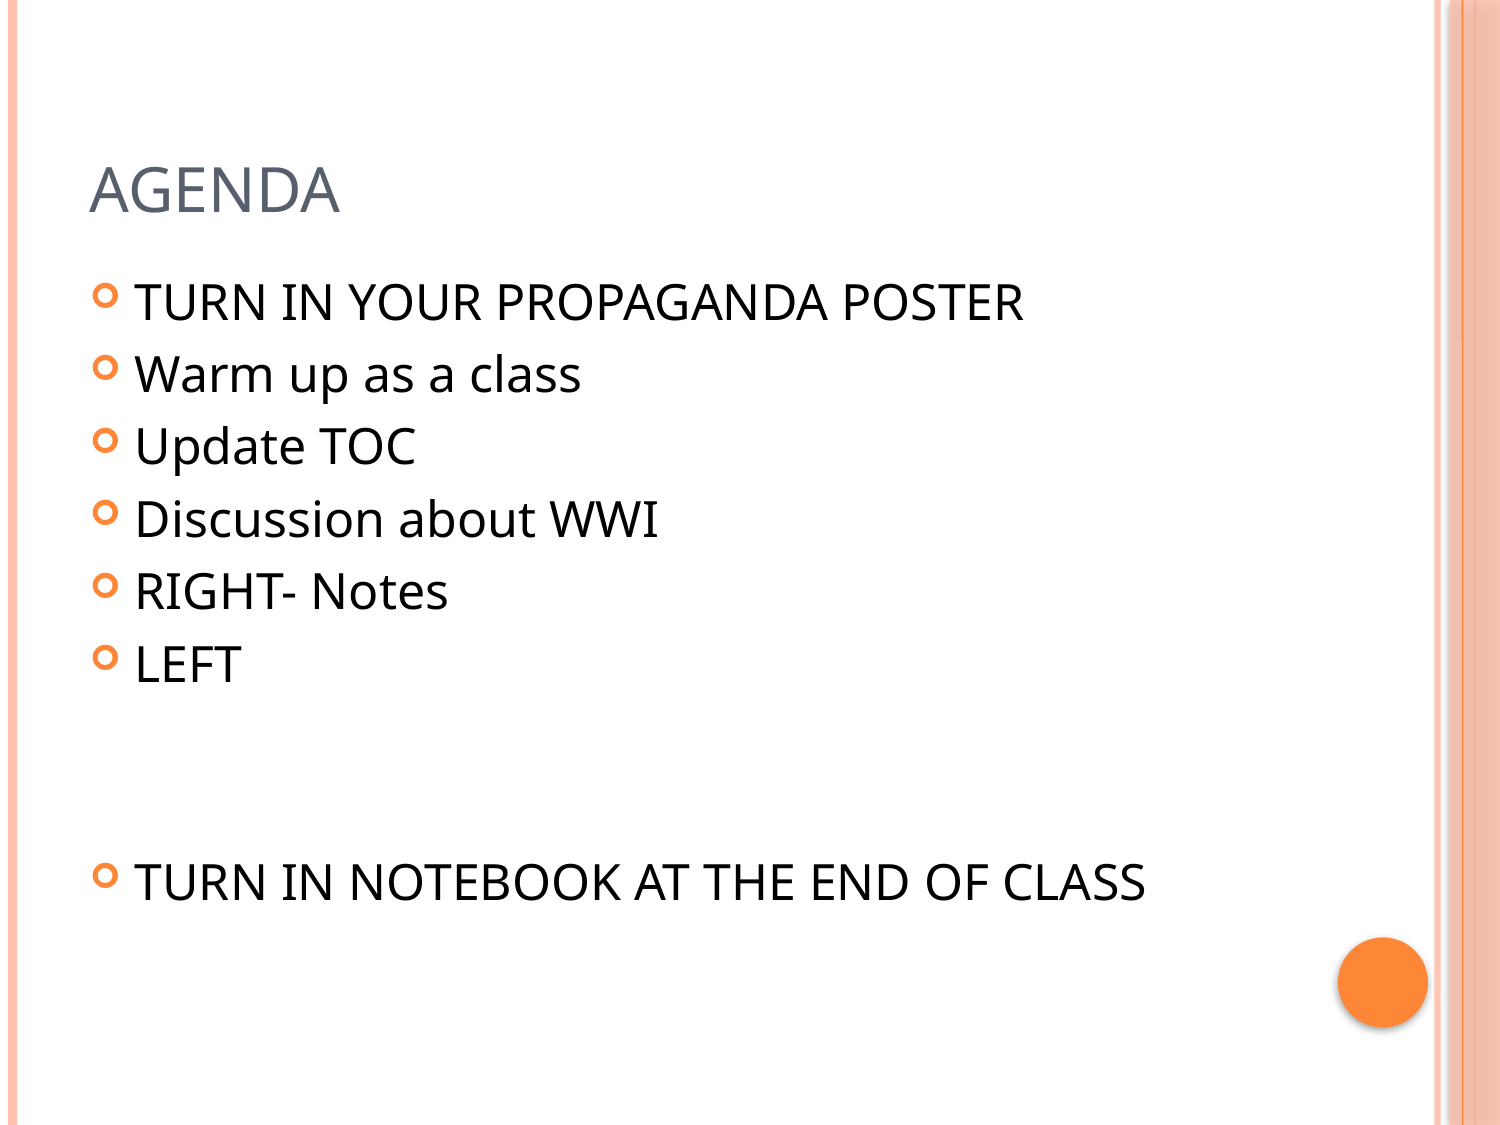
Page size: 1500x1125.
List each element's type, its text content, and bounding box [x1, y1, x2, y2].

list TURN IN YOUR PROPAGANDA POSTER Warm up as a class Update TOC Discussion about WWI RIGHT- Notes LEFT TURN IN NOTEBOOK AT THE END OF CLASS [75, 262, 1300, 1062]
title AGENDA [75, 45, 1300, 233]
